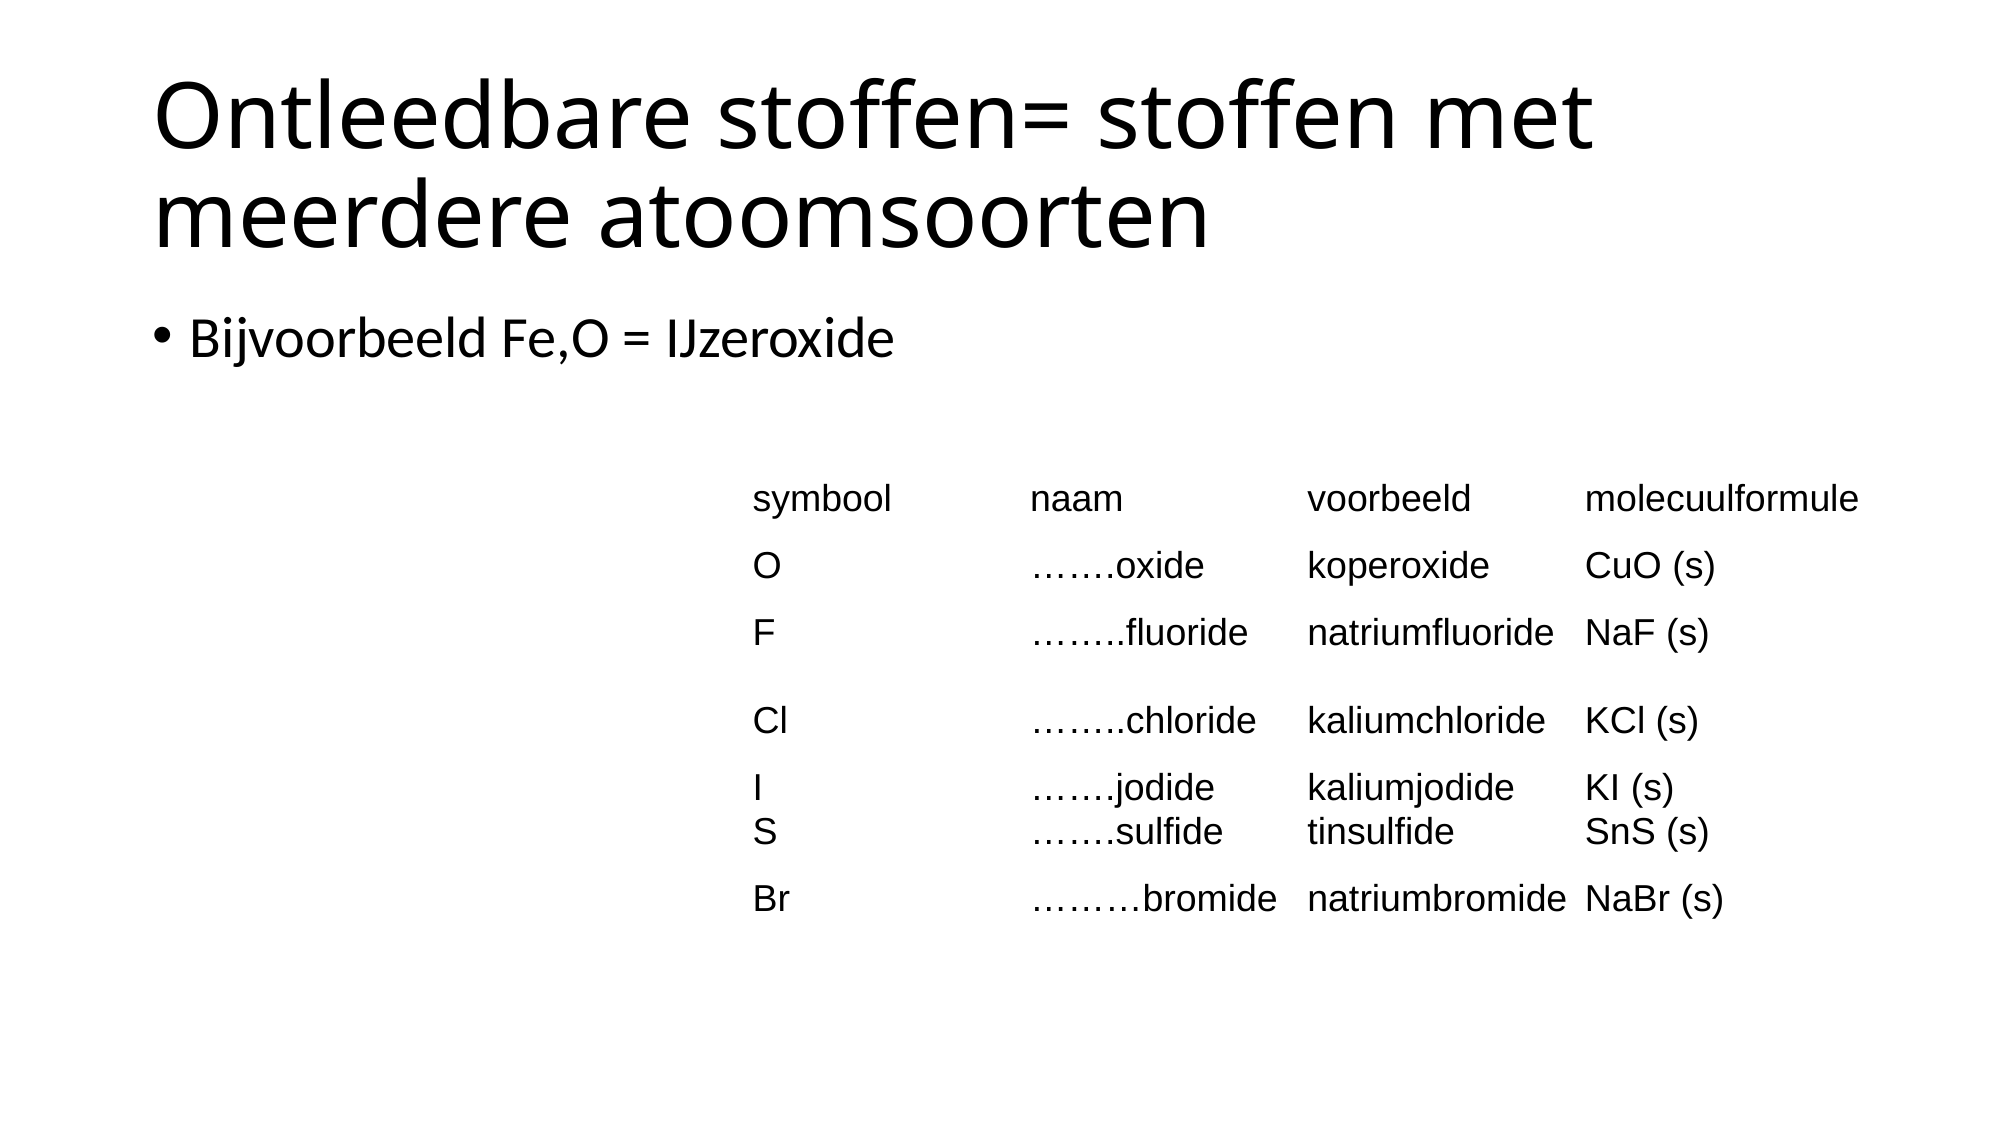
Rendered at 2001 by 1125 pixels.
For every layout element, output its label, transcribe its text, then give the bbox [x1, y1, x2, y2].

table_cell …….oxide [1030, 543, 1308, 588]
table_cell KI (s) [1585, 765, 1862, 809]
table_cell natriumfluoride [1308, 588, 1585, 676]
list Bijvoorbeeld Fe,O = IJzeroxide [137, 299, 1048, 1014]
table_cell NaF (s) [1585, 588, 1862, 676]
table_cell …….sulfide [1030, 809, 1308, 854]
table_header symbool [753, 455, 1030, 543]
table_cell Br [753, 854, 1030, 942]
table_cell SnS (s) [1585, 809, 1862, 854]
table_header voorbeeld [1308, 455, 1585, 543]
table_cell O [753, 543, 1030, 588]
table_cell ………bromide [1030, 854, 1308, 942]
table_header naam [1030, 455, 1308, 543]
table_cell Cl [753, 676, 1030, 765]
table_cell tinsulfide [1308, 809, 1585, 854]
table_cell kaliumjodide [1308, 765, 1585, 809]
table_cell KCl (s) [1585, 676, 1862, 765]
table_cell I [753, 765, 1030, 809]
table_cell kaliumchloride [1308, 676, 1585, 765]
table_cell ……..fluoride [1030, 588, 1308, 676]
table_cell koperoxide [1308, 543, 1585, 588]
title Ontleedbare stoffen= stoffen met meerdere atoomsoorten [137, 59, 1863, 278]
table_cell S [753, 809, 1030, 854]
table_cell F [753, 588, 1030, 676]
table_header molecuulformule [1585, 455, 1862, 543]
table_cell …….jodide [1030, 765, 1308, 809]
table_cell NaBr (s) [1585, 854, 1862, 942]
table_cell natriumbromide [1308, 854, 1585, 942]
table_cell CuO (s) [1585, 543, 1862, 588]
table_cell ……..chloride [1030, 676, 1308, 765]
